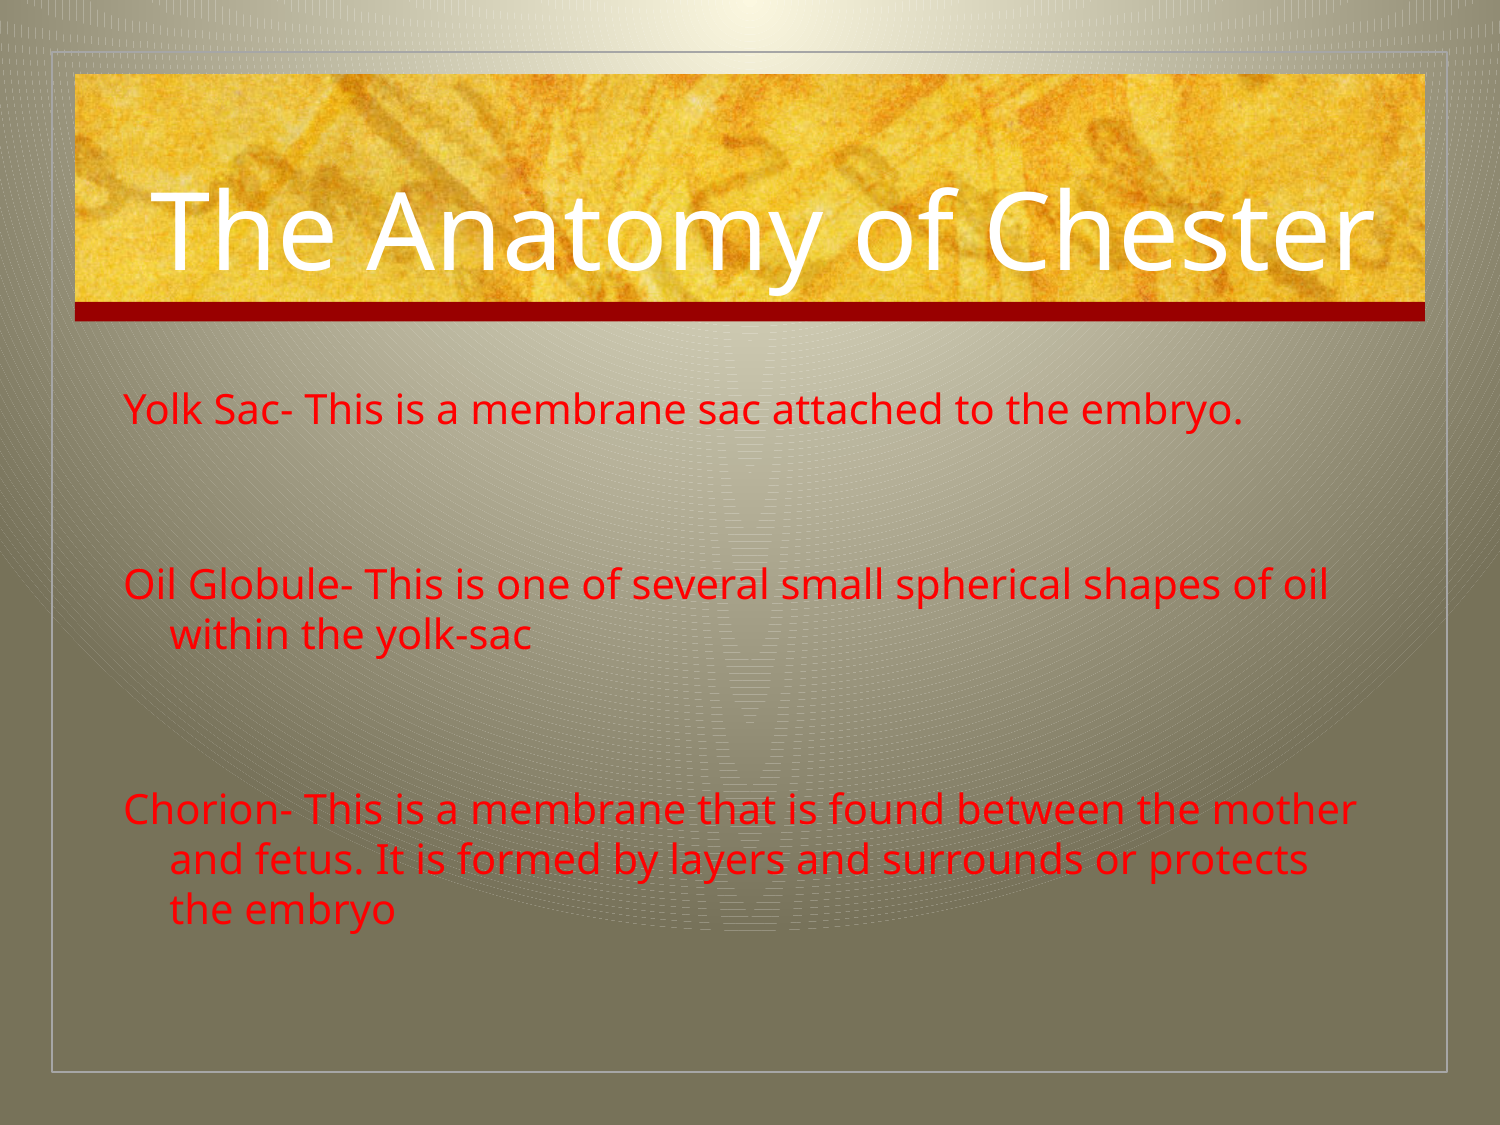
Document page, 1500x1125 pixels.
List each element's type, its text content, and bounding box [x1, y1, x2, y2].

list Yolk Sac- This is a membrane sac attached to the embryo. Oil Globule- This is one of several small spherical shapes of oil within the yolk-sac Chorion- This is a membrane that is found between the mother and fetus. It is formed by layers and surrounds or protects the embryo [108, 375, 1392, 1005]
title The Anatomy of Chester [108, 74, 1392, 292]
picture [75, 74, 1425, 301]
